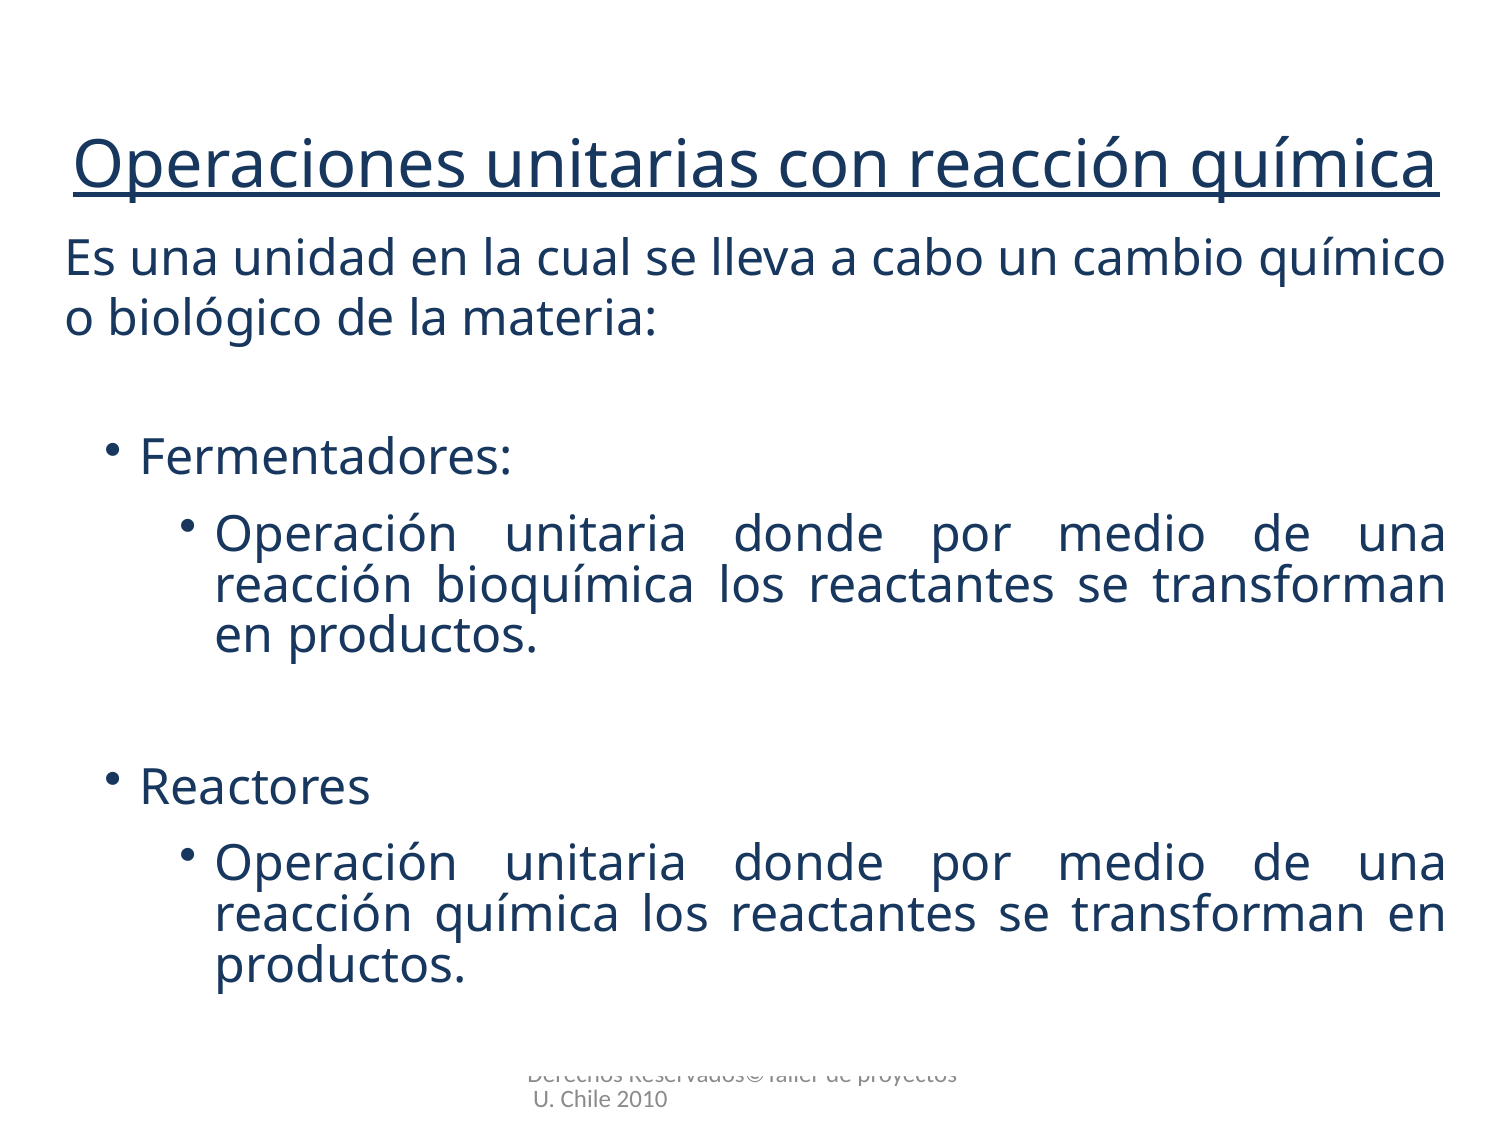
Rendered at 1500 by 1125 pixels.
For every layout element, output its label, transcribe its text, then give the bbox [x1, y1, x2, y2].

text_box Operaciones unitarias con reacción química Es una unidad en la cual se lleva a cabo un cambio químico o biológico de la materia: Fermentadores: Operación unitaria donde por medio de una reacción bioquímica los reactantes se transforman en productos. Reactores Operación unitaria donde por medio de una reacción química los reactantes se transforman en productos. [49, 0, 1463, 1077]
footer Derechos Reservados©Taller de proyectos - U. Chile 2010 [512, 1042, 988, 1103]
